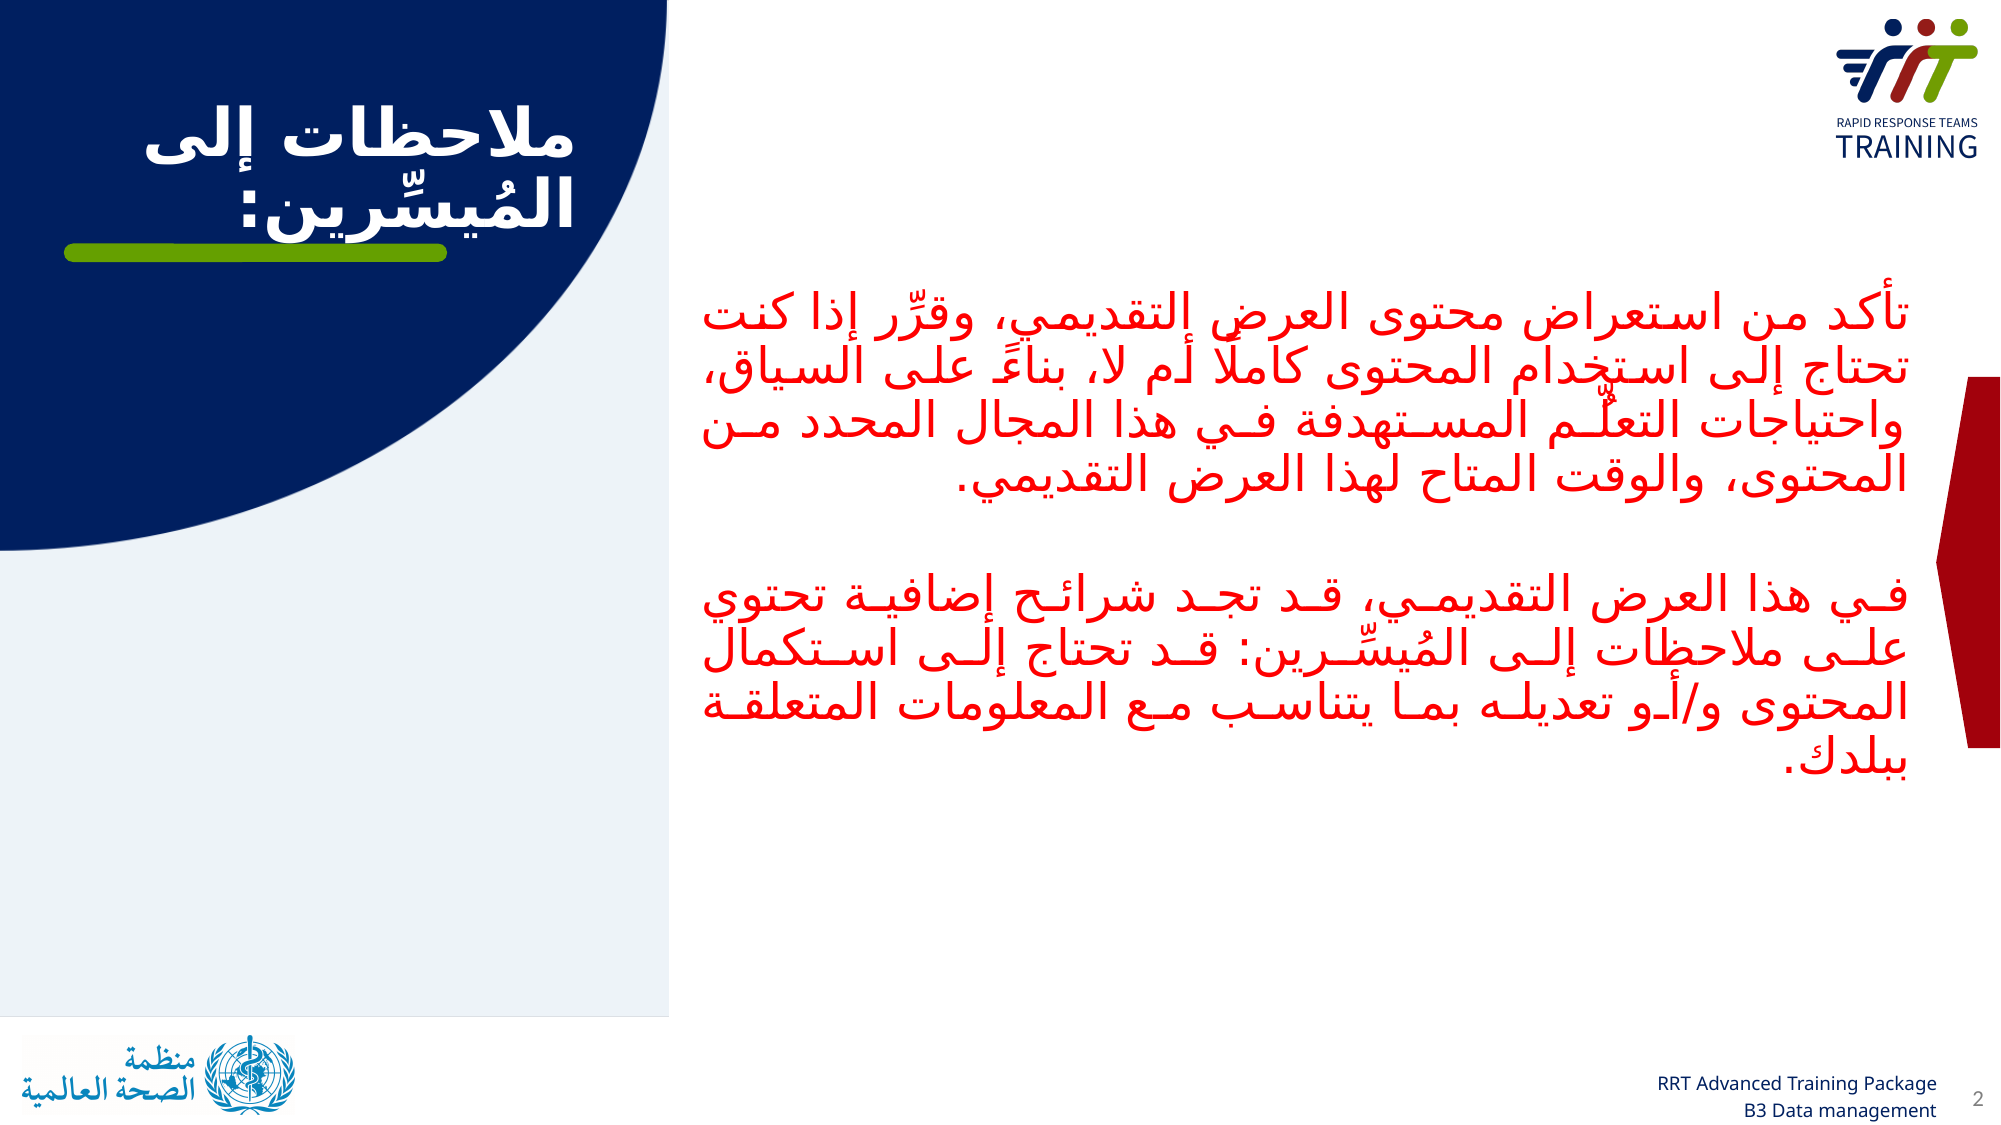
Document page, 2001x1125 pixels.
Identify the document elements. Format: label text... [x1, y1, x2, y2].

text_box ملاحظات إلى المُيسِّرين: [57, 91, 593, 254]
list تأكد من استعراض محتوى العرض التقديمي، وقرِّر إذا كنت تحتاج إلى استخدام المحتوى كاملًا أم لا، بناءً على السياق، واحتياجات التعلُّم المستهدفة في هذا المجال المحدد من المحتوى، والوقت المتاح لهذا العرض التقديمي. في هذا العرض التقديمي، قد تجد شرائح إضافية تحتوي على ملاحظات إلى المُيسِّرين: قد تحتاج إلى استكمال المحتوى و/أو تعديله بما يتناسب مع المعلومات المتعلقة ببلدك. [700, 285, 1911, 840]
picture [252, 1050, 258, 1059]
picture [22, 1035, 295, 1115]
picture [1835, 19, 1978, 167]
picture [0, 0, 669, 1018]
